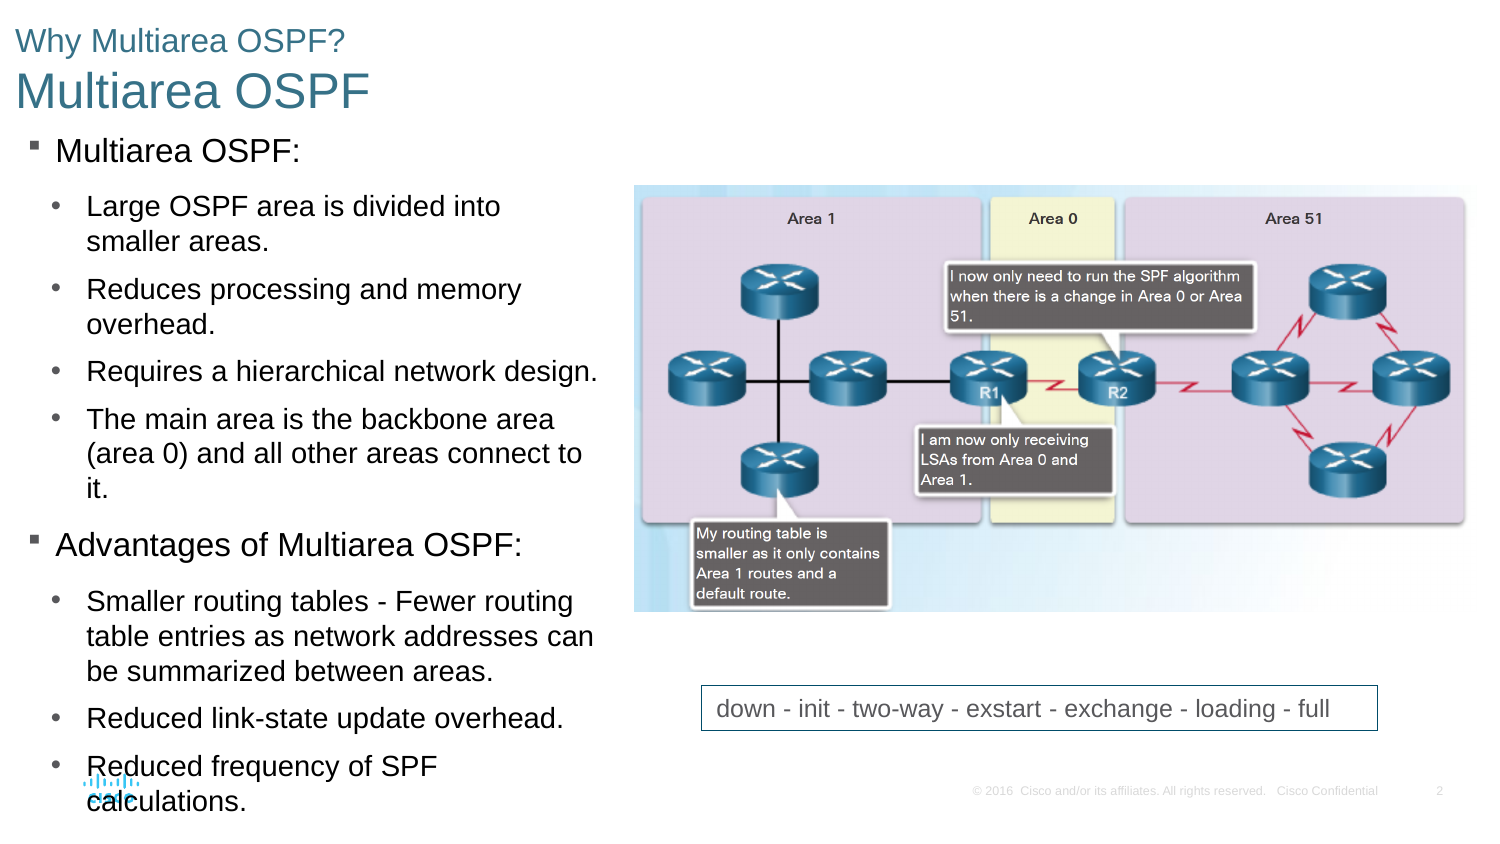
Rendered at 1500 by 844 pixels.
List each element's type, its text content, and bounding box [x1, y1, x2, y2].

text_box down - init - two-way - exstart - exchange - loading - full [701, 685, 1378, 731]
picture [633, 185, 1477, 612]
list Multiarea OSPF: Large OSPF area is divided into smaller areas. Reduces processing and memory overhead. Requires a hierarchical network design. The main area is the backbone area (area 0) and all other areas connect to it. Advantages of Multiarea OSPF: Smaller routing tables - Fewer routing table entries as network addresses can be summarized between areas. Reduced link-state update overhead. Reduced frequency of SPF calculations. [12, 131, 634, 827]
title Why Multiarea OSPF? Multiarea OSPF [0, 6, 1500, 131]
